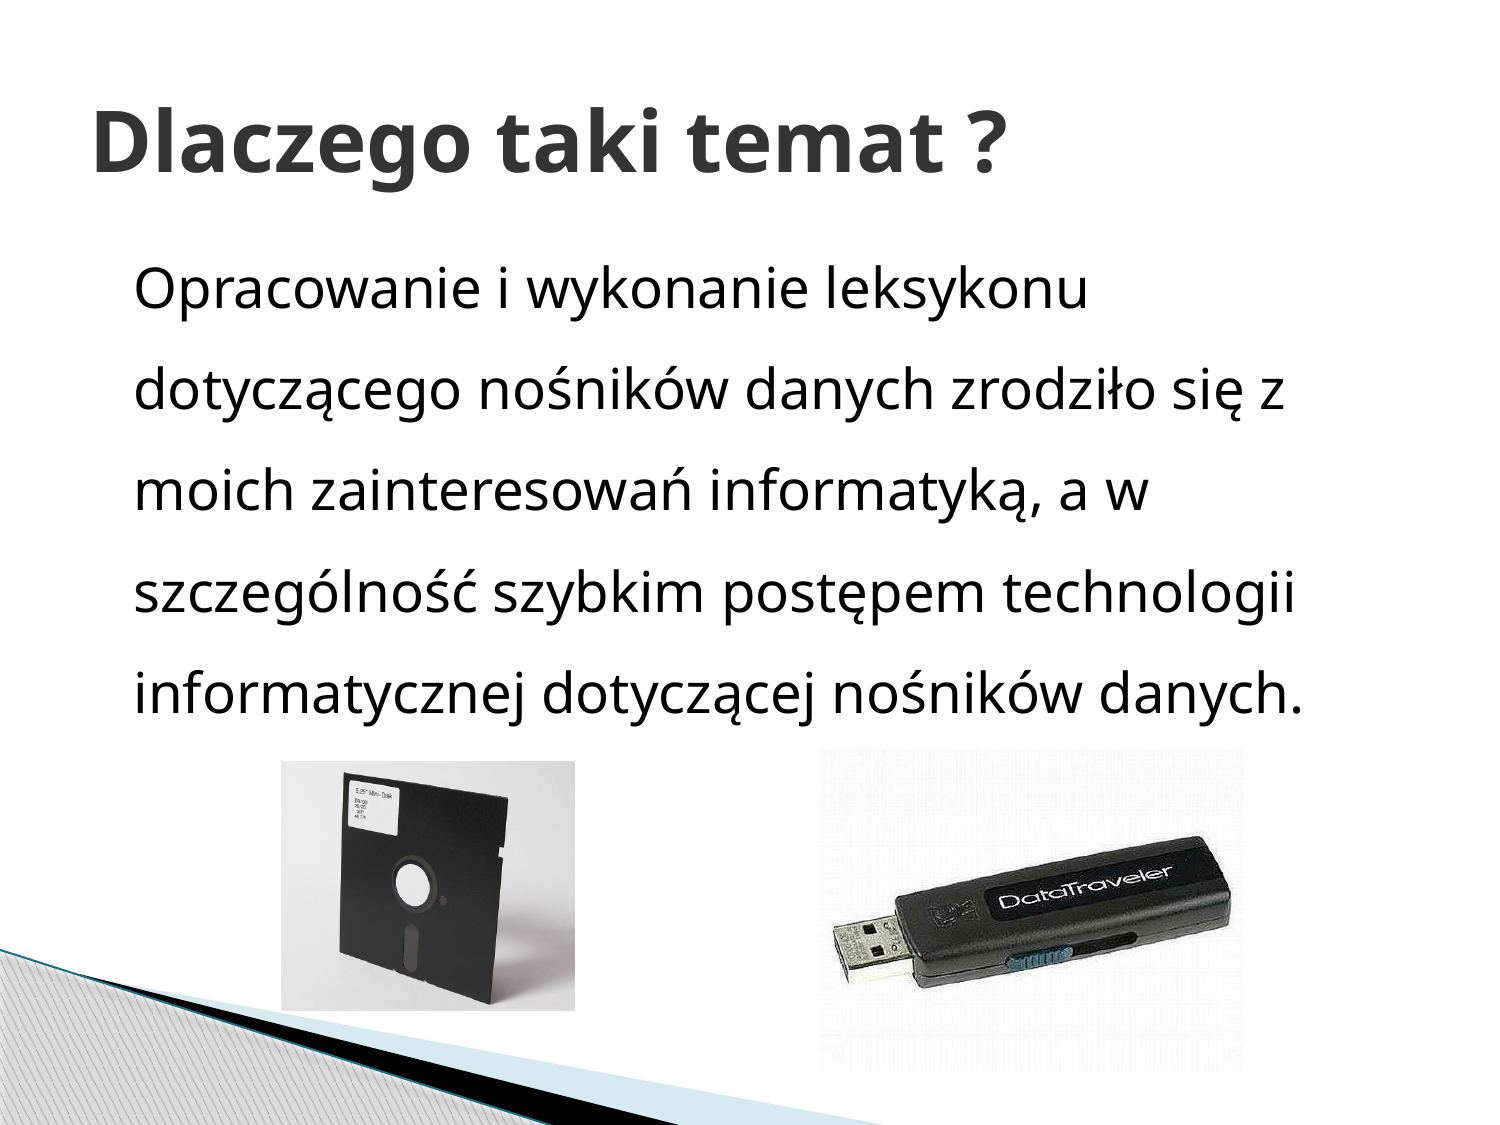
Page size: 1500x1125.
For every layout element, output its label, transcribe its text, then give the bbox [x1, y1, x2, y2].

list Opracowanie i wykonanie leksykonu dotyczącego nośników danych zrodziło się z moich zainteresowań informatyką, a w szczególność szybkim postępem technologii informatycznej dotyczącej nośników danych. [58, 210, 1409, 954]
picture [280, 761, 575, 1011]
title Dlaczego taki temat ? [75, 45, 1425, 233]
picture [820, 749, 1243, 1072]
